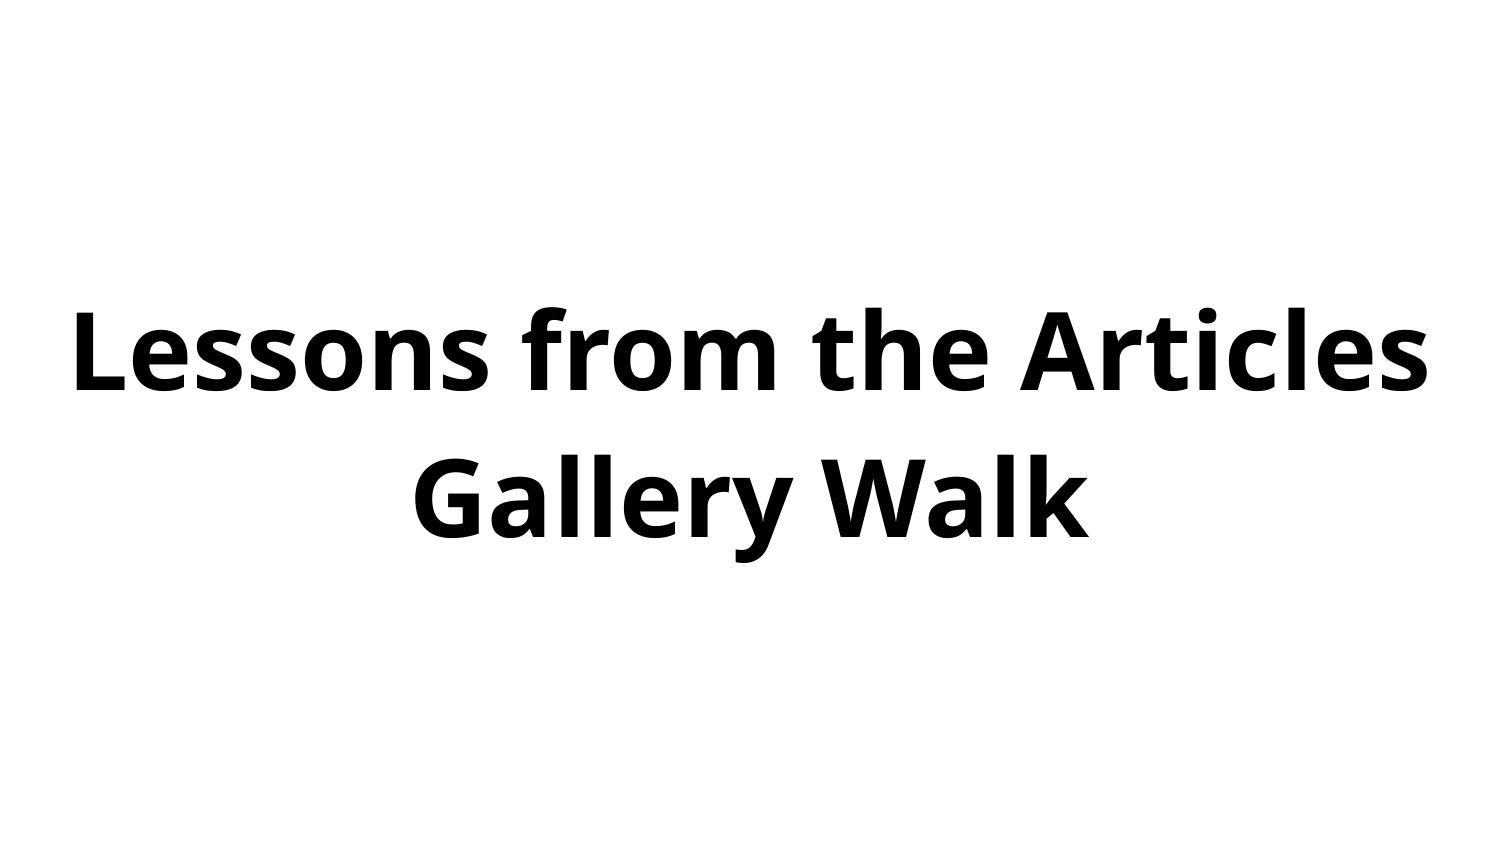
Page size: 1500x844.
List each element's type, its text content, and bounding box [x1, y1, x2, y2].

title Lessons from the Articles Gallery Walk [51, 226, 1449, 618]
